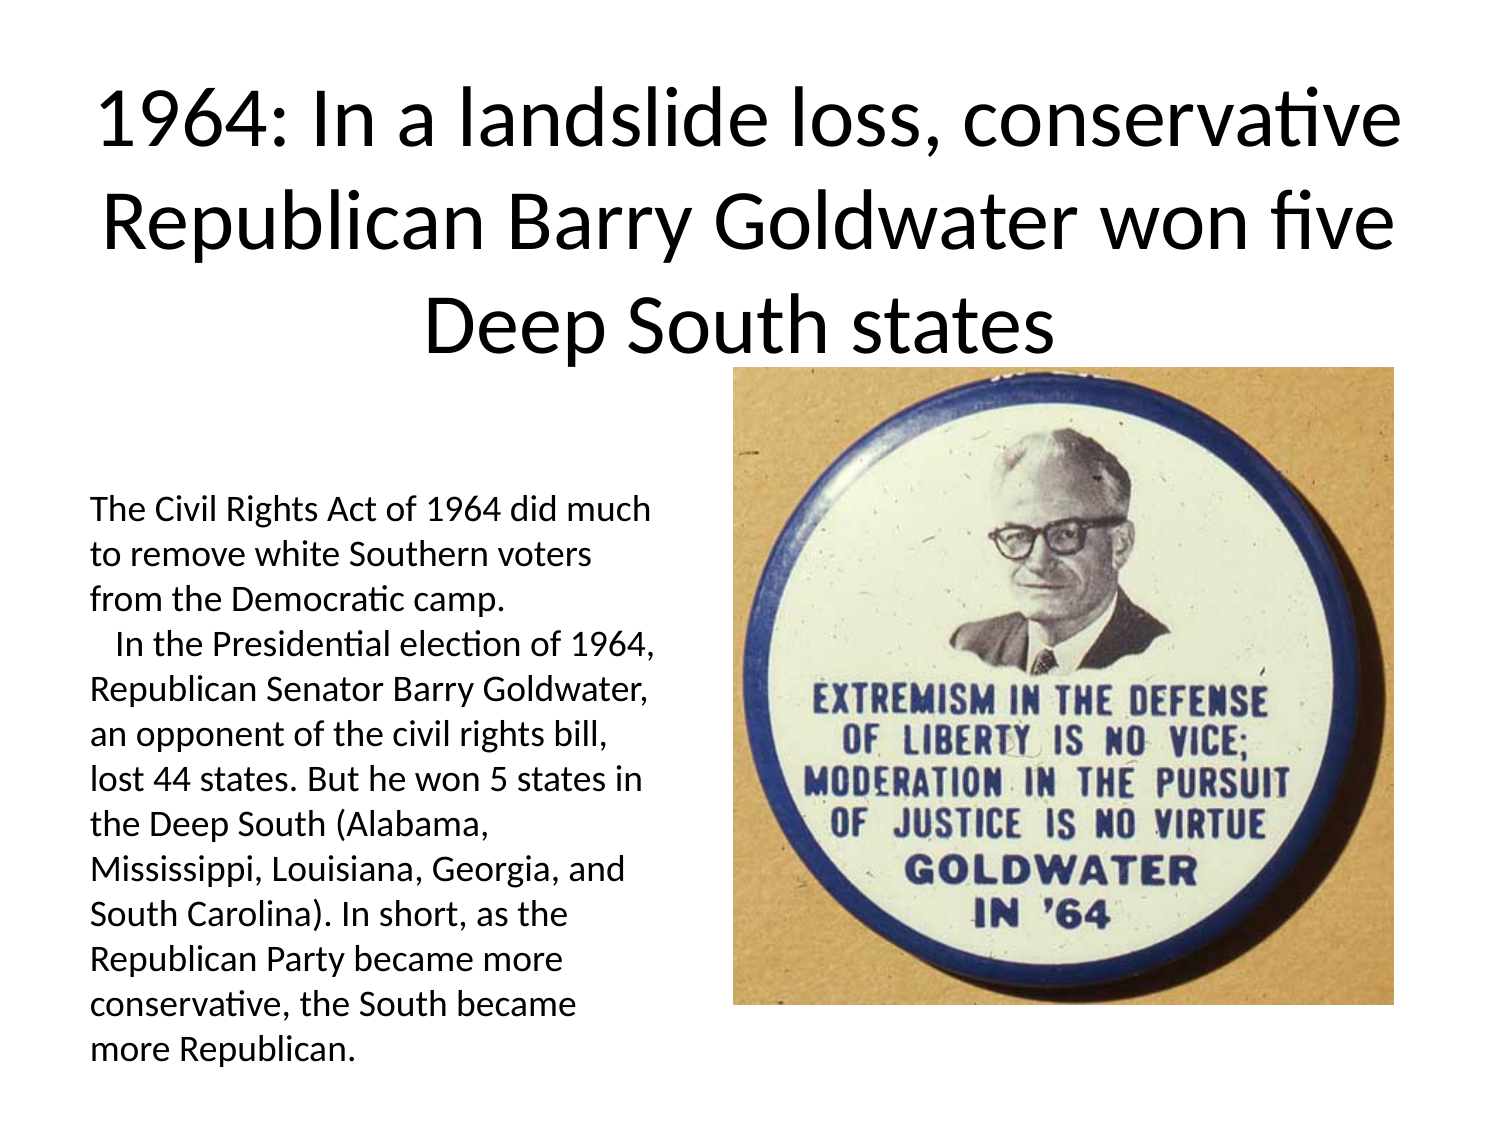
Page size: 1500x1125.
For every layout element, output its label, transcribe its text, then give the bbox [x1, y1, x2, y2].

title 1964: In a landslide loss, conservative Republican Barry Goldwater won five Deep South states [75, 45, 1425, 386]
text_box The Civil Rights Act of 1964 did much to remove white Southern voters from the Democratic camp. In the Presidential election of 1964, Republican Senator Barry Goldwater, an opponent of the civil rights bill, lost 44 states. But he won 5 states in the Deep South (Alabama, Mississippi, Louisiana, Georgia, and South Carolina). In short, as the Republican Party became more conservative, the South became more Republican. [75, 476, 678, 1077]
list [405, 366, 1500, 1006]
